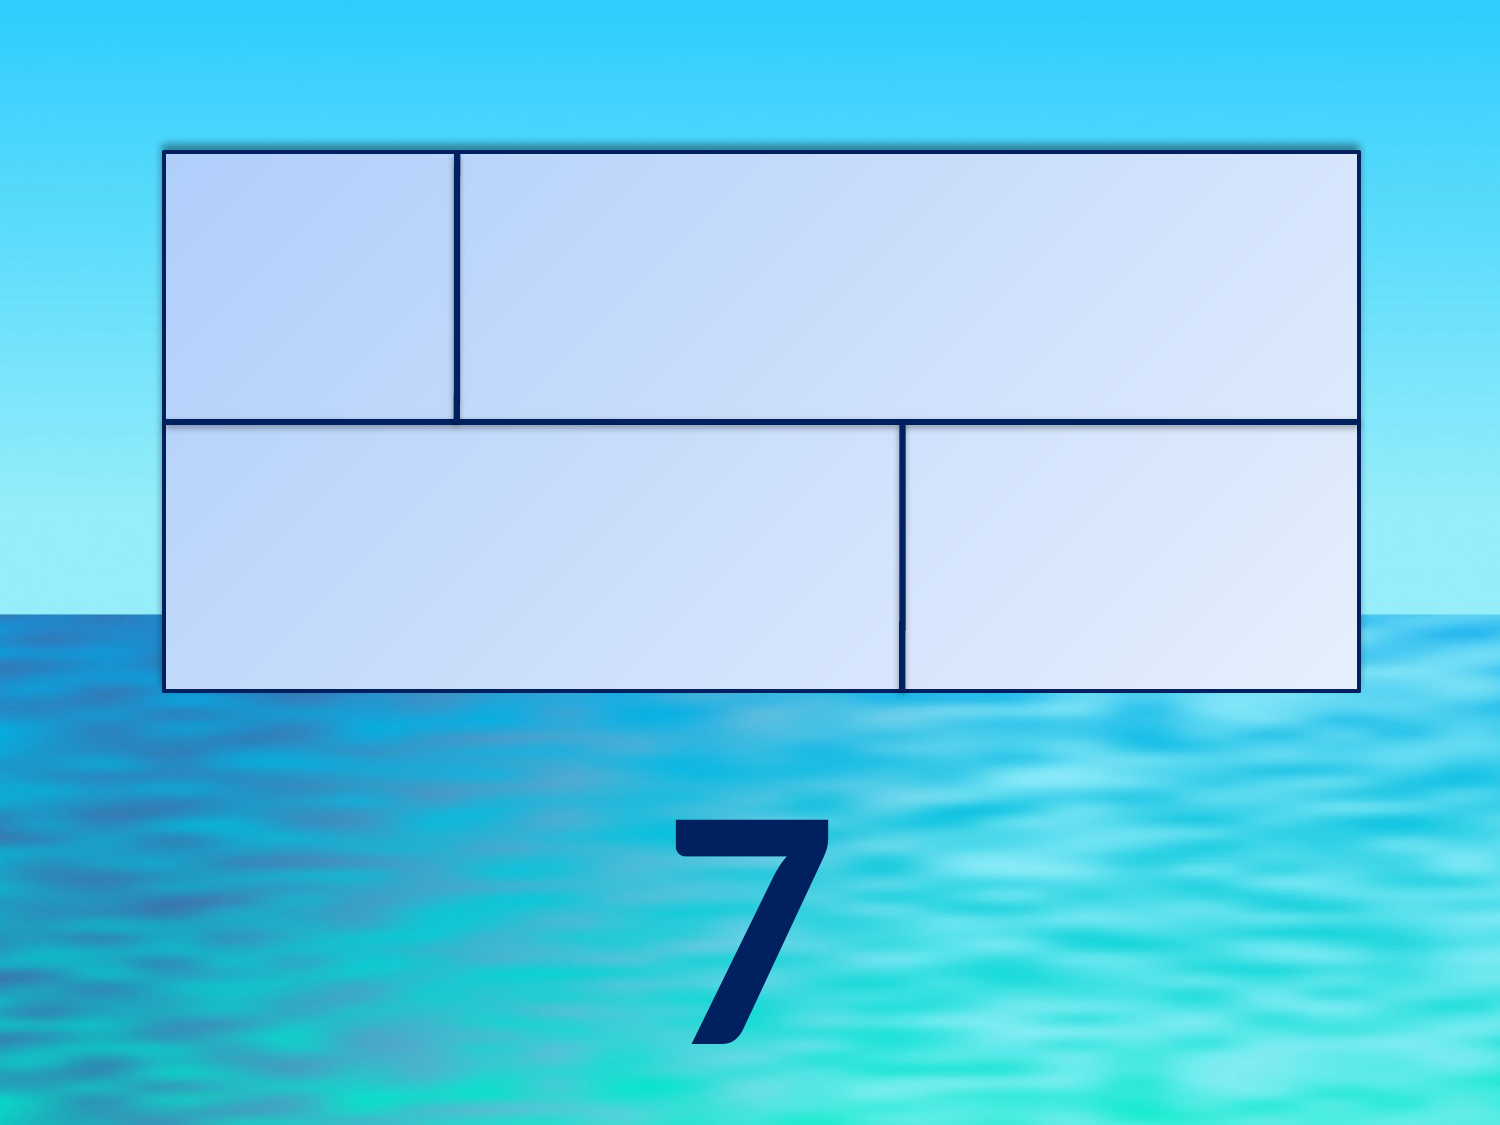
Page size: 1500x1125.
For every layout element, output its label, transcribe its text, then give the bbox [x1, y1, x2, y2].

text_box 7 [550, 690, 950, 1121]
text_box [909, 431, 1361, 693]
text_box [162, 150, 1361, 419]
text_box [162, 431, 894, 693]
picture [0, 0, 1500, 1125]
